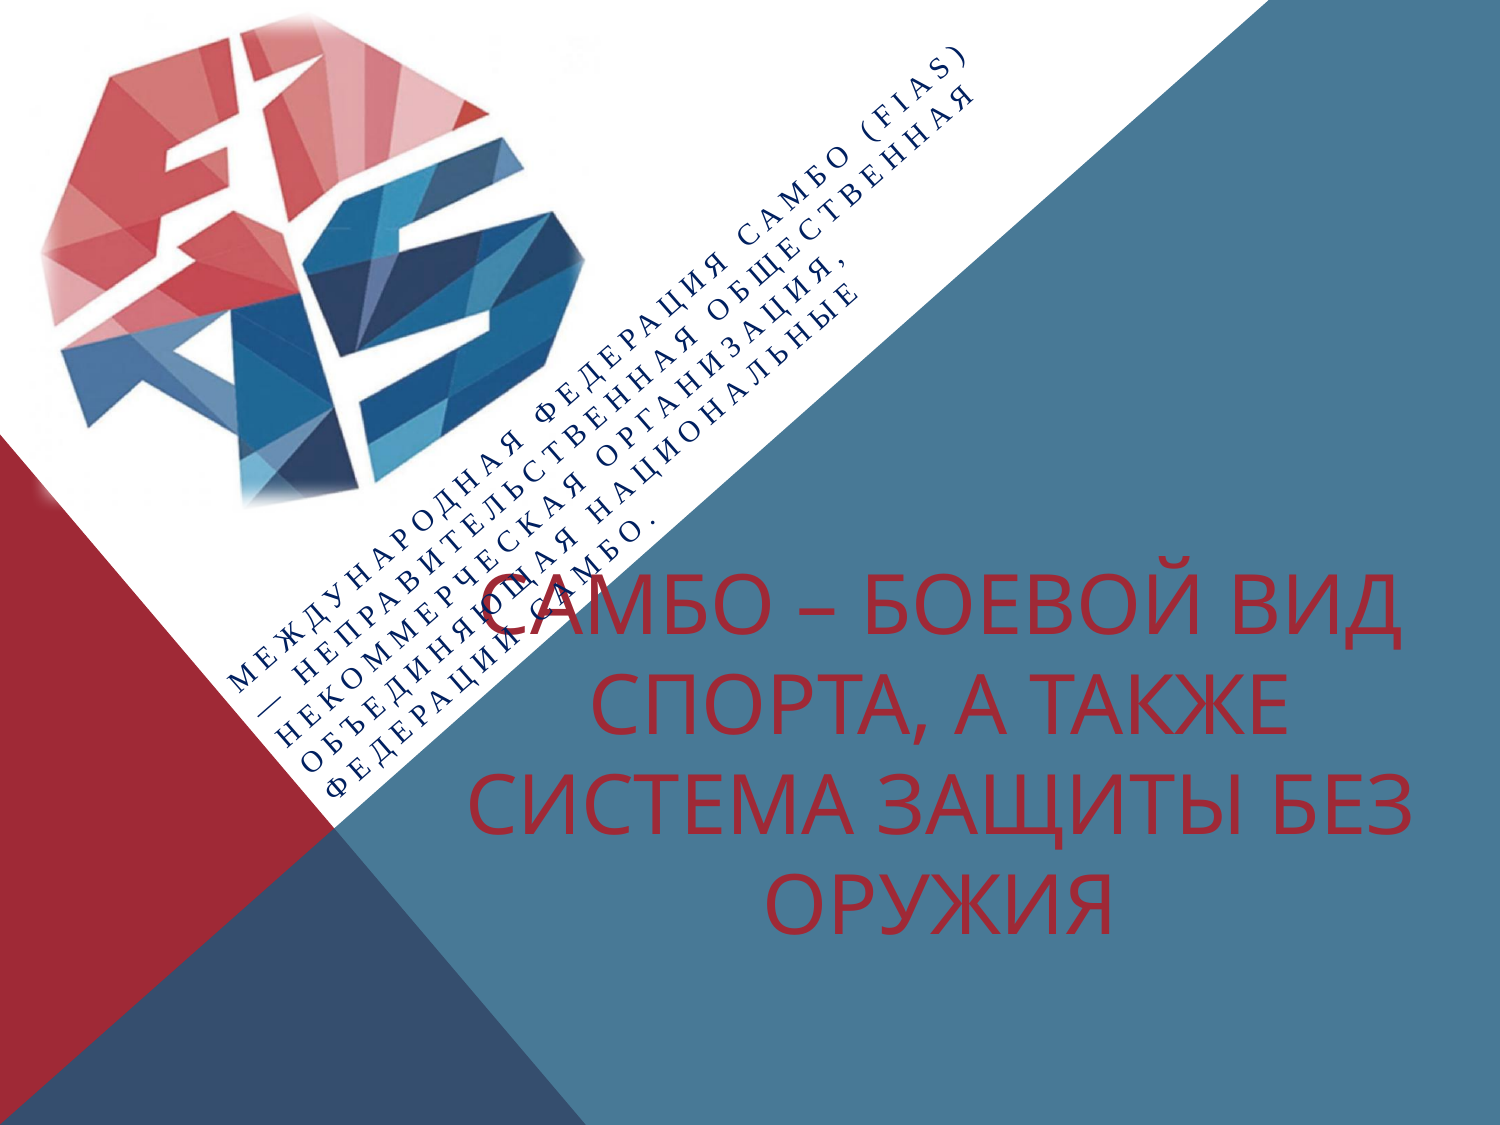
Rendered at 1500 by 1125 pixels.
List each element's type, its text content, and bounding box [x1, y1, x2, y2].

picture [29, 6, 601, 513]
title Самбо – боевой вид спорта, а также система защиты без оружия [381, 656, 1500, 953]
subtitle Международная федерация самбо (FIAS) — неправительственная общественная некоммерческая организация, объединяющая национальные федерации самбо. [206, 8, 1101, 826]
